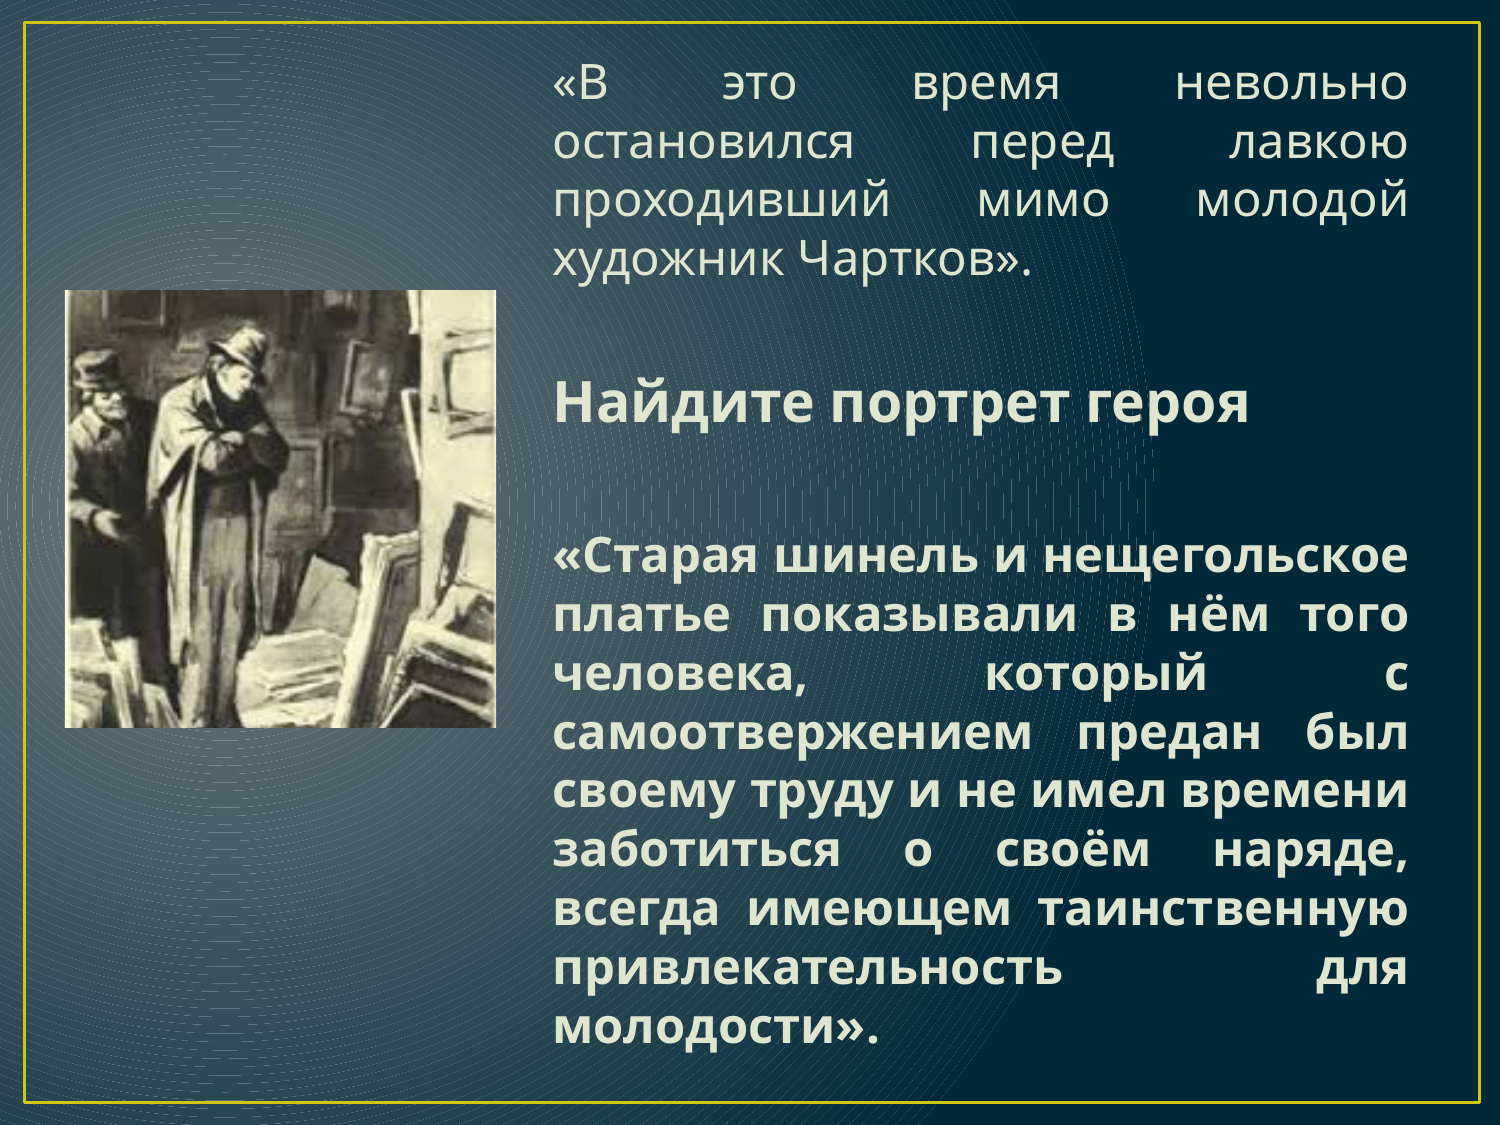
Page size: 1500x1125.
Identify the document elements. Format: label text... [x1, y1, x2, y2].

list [64, 290, 497, 729]
list «В это время невольно остановился перед лавкою проходивший мимо молодой художник Чартков». Найдите портрет героя «Старая шинель и нещегольское платье показывали в нём того человека, который с самоотвержением предан был своему труду и не имел времени заботиться о своём наряде, всегда имеющем таинственную привлекательность для молодости». [537, 42, 1425, 1071]
